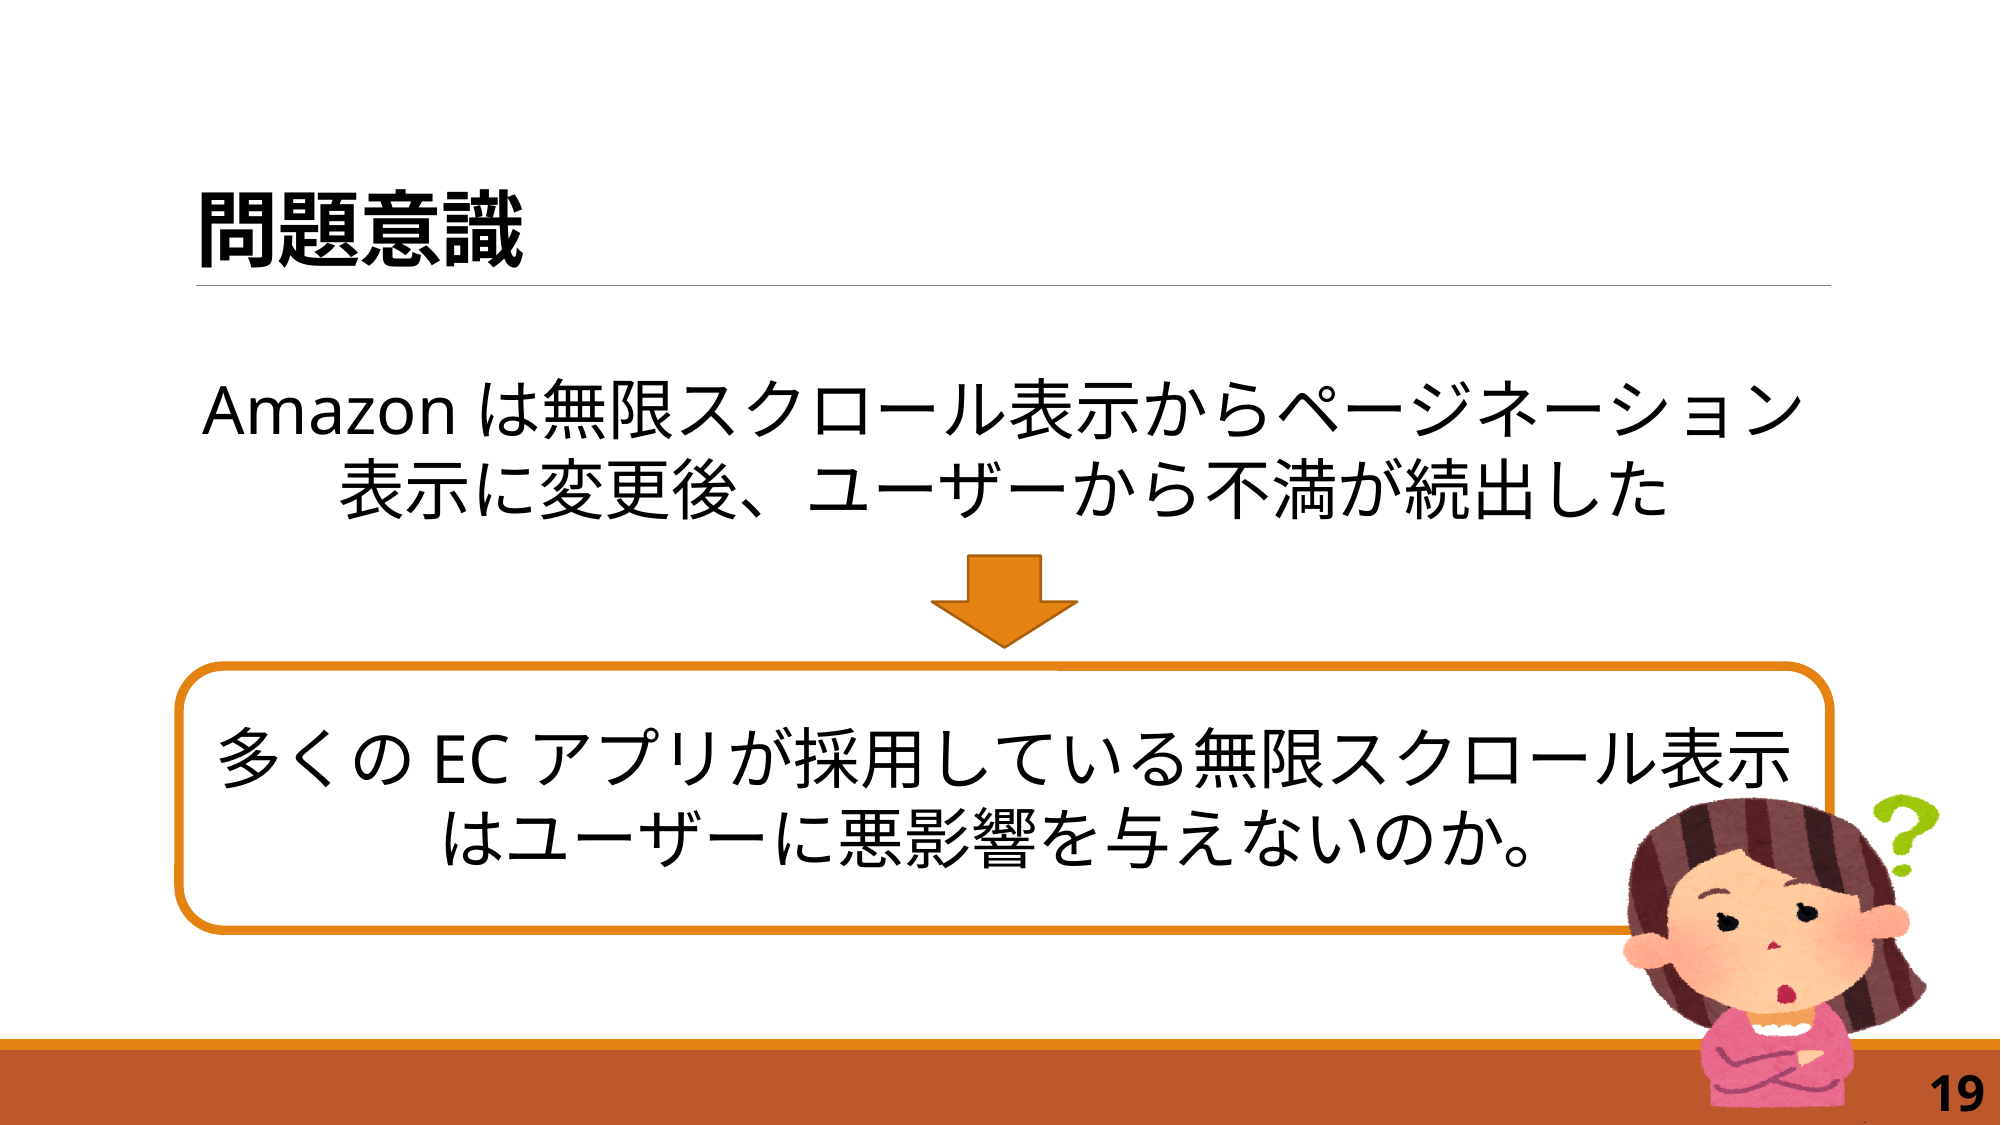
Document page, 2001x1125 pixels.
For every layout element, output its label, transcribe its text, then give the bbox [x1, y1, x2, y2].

text_box [177, 885, 1572, 932]
text_box [177, 664, 1832, 709]
text_box [930, 554, 1079, 649]
text_box 多くのECアプリが採用している無限スクロール表示 はユーザーに悪影響を与えないのか。 [174, 709, 1835, 885]
slide_number 19 [1964, 1065, 2000, 1125]
picture [1575, 783, 1957, 1124]
text_box Amazonは無限スクロール表示からページネーション 表示に変更後、ユーザーから不満が続出した [179, 360, 1830, 536]
title 問題意識 [180, 47, 1830, 285]
